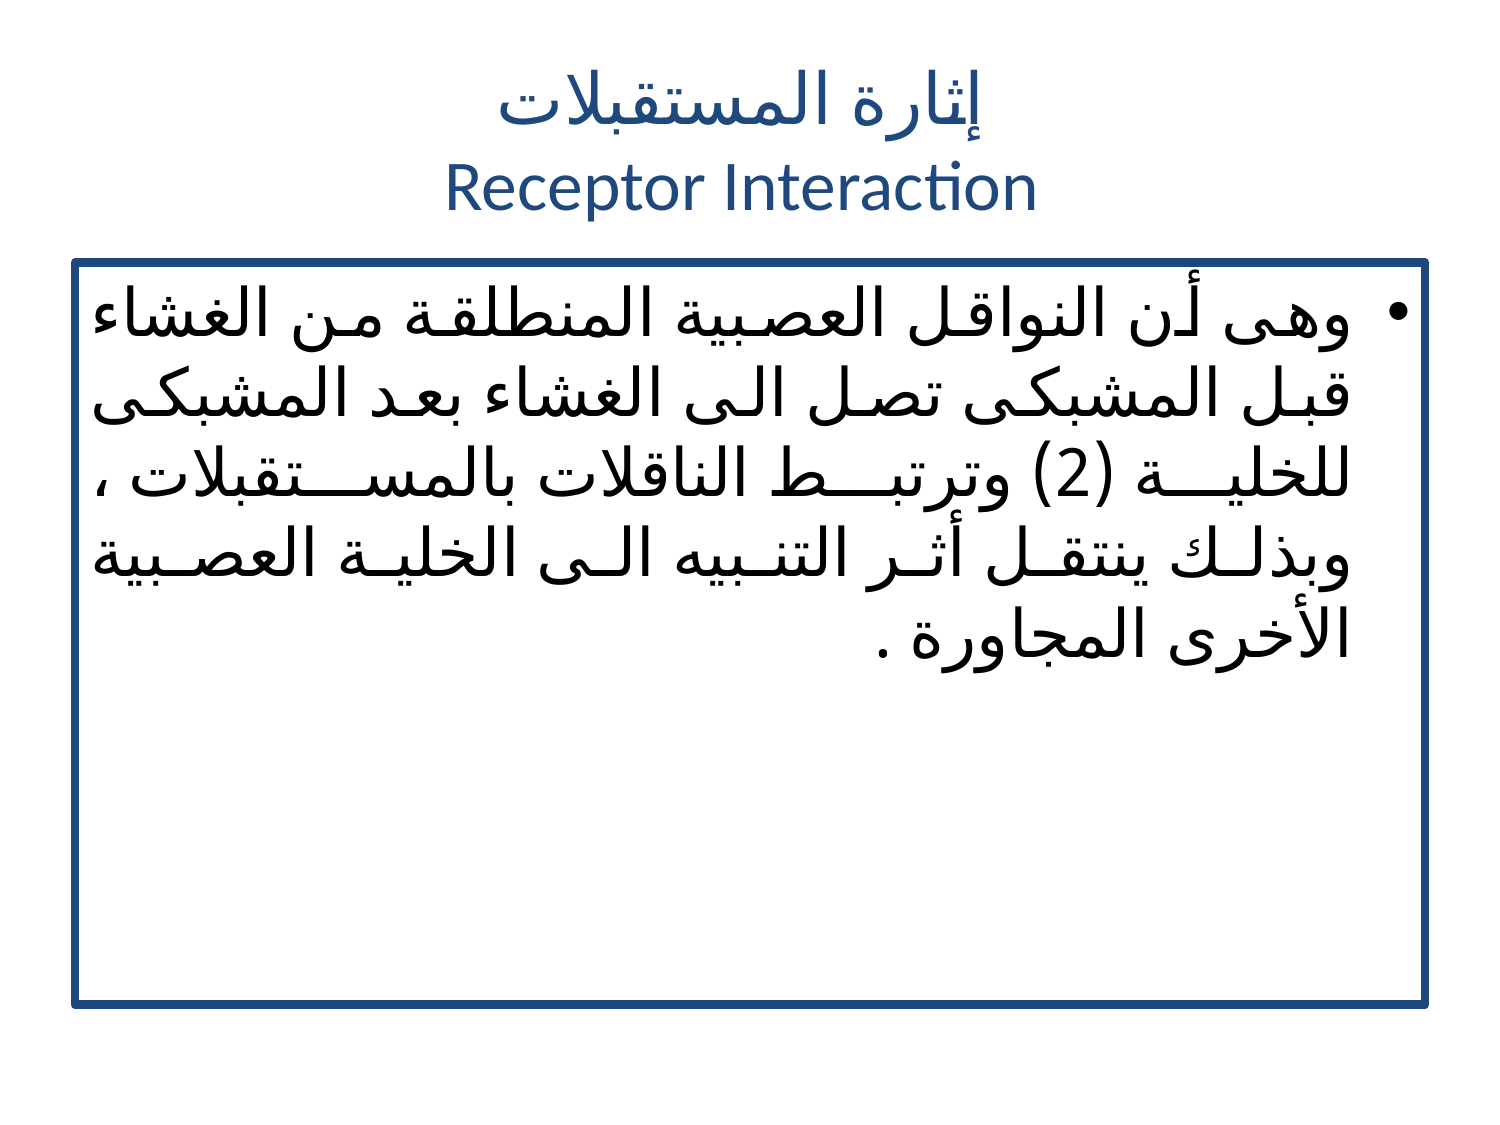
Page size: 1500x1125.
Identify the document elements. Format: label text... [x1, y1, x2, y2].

list وهى أن النواقل العصبية المنطلقة من الغشاء قبل المشبكى تصل الى الغشاء بعد المشبكى للخلية (2) وترتبط الناقلات بالمستقبلات ، وبذلك ينتقل أثر التنبيه الى الخلية العصبية الأخرى المجاورة . [75, 262, 1425, 1005]
title إثارة المستقبلات Receptor Interaction [75, 45, 1425, 233]
